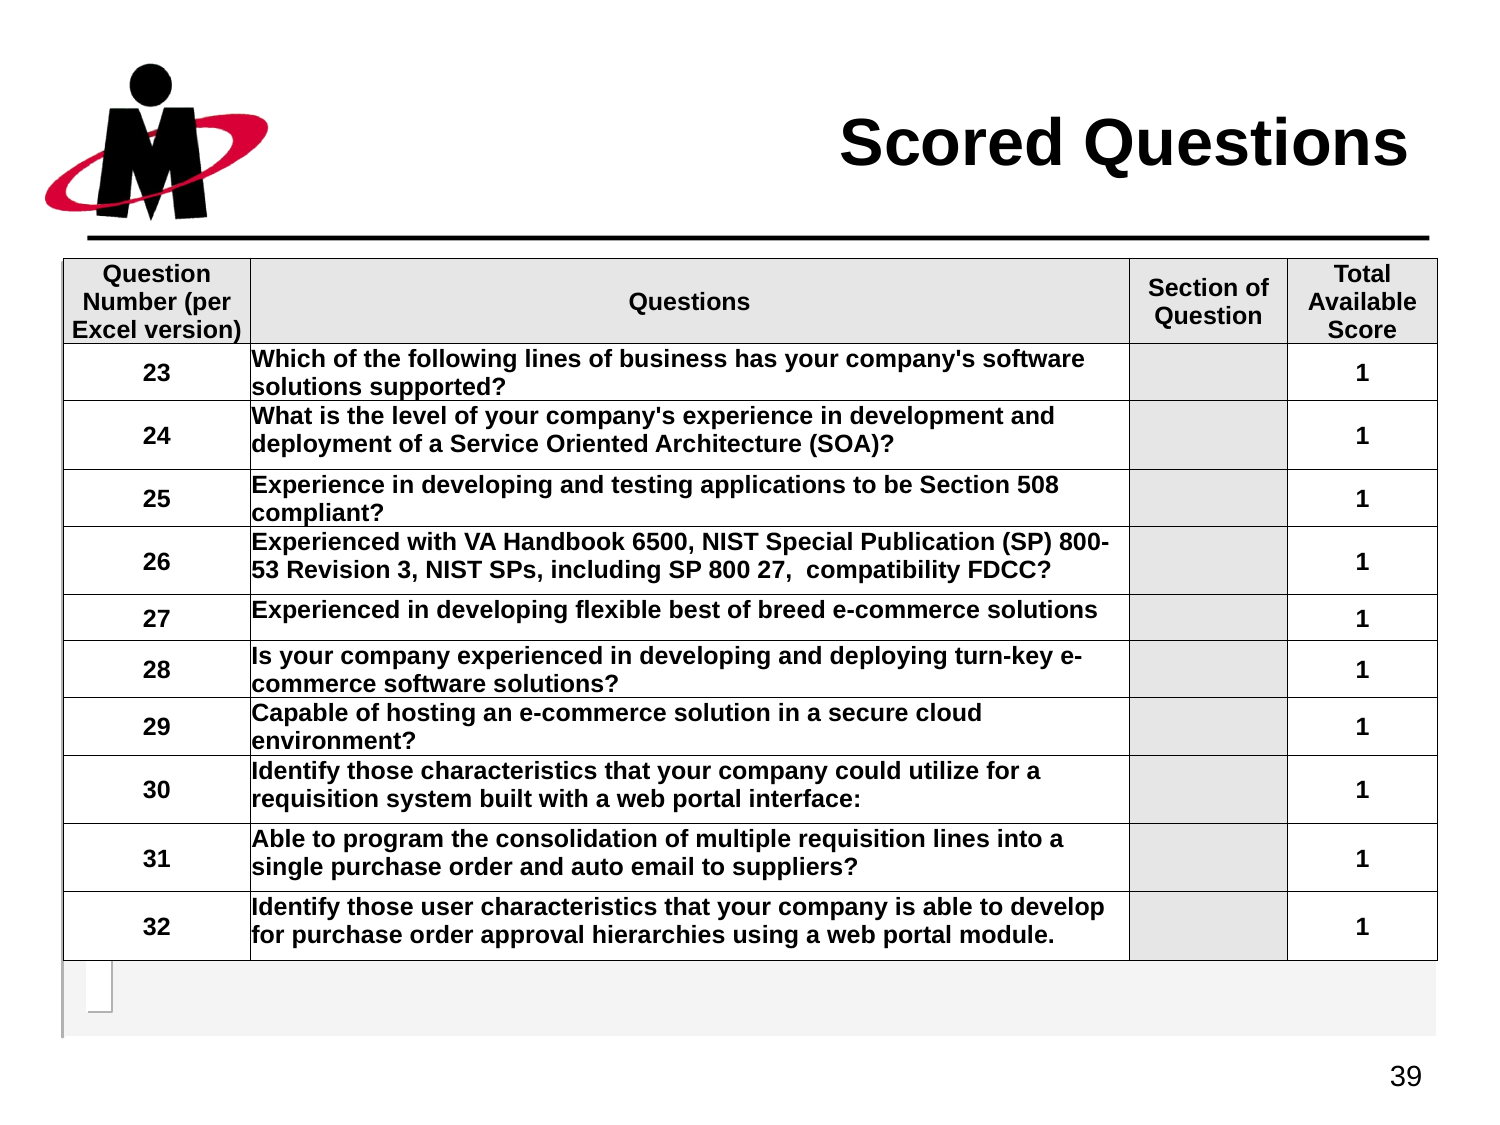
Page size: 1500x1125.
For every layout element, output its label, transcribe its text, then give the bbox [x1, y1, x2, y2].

table_cell 1 [1288, 470, 1437, 526]
table_cell 1 [1288, 401, 1437, 469]
table_cell 1 [1288, 344, 1437, 400]
table_cell [1130, 401, 1287, 469]
table_cell Able to program the consolidation of multiple requisition lines into a single purchase order and auto email to suppliers? [251, 824, 1129, 891]
table_cell Identify those user characteristics that your company is able to develop for purchase order approval hierarchies using a web portal module. [251, 892, 1129, 960]
table_cell Experienced in developing flexible best of breed e-commerce solutions [251, 595, 1129, 640]
table_cell 25 [64, 470, 250, 526]
table_cell 1 [1288, 756, 1437, 823]
table_cell 27 [64, 595, 250, 640]
table_cell Experienced with VA Handbook 6500, NIST Special Publication (SP) 800-53 Revision 3, NIST SPs, including SP 800 27, compatibility FDCC? [251, 527, 1129, 594]
table_cell 31 [64, 824, 250, 891]
table_cell 1 [1288, 595, 1437, 640]
table_header Section of Question [1130, 259, 1287, 343]
table_cell 30 [64, 756, 250, 823]
table_cell [1130, 641, 1287, 697]
table_cell Experience in developing and testing applications to be Section 508 compliant? [251, 470, 1129, 526]
table_cell 1 [1288, 824, 1437, 891]
table_cell 32 [64, 892, 250, 960]
table_cell [1130, 892, 1287, 960]
table_cell 26 [64, 527, 250, 594]
table_cell 1 [1288, 892, 1437, 960]
table_cell [1130, 344, 1287, 400]
table_cell [1130, 756, 1287, 823]
table_cell What is the level of your company's experience in development and deployment of a Service Oriented Architecture (SOA)? [251, 401, 1129, 469]
table_cell [1130, 527, 1287, 594]
table_cell Is your company experienced in developing and deploying turn-key e-commerce software solutions? [251, 641, 1129, 697]
table_cell 1 [1288, 641, 1437, 697]
table_header Questions [251, 259, 1129, 343]
table_cell [1130, 595, 1287, 640]
table_header Question Number (per Excel version) [64, 259, 250, 343]
table_cell Identify those characteristics that your company could utilize for a requisition system built with a web portal interface: [251, 756, 1129, 823]
table_cell 1 [1288, 527, 1437, 594]
table_cell [1130, 698, 1287, 755]
table_cell Which of the following lines of business has your company's software solutions supported? [251, 344, 1129, 400]
table_cell 23 [64, 344, 250, 400]
table_cell 24 [64, 401, 250, 469]
slide_number 39 [1124, 1036, 1438, 1113]
table_cell 28 [64, 641, 250, 697]
title Scored Questions [367, 44, 1426, 233]
picture [27, 44, 283, 251]
table_cell Capable of hosting an e-commerce solution in a secure cloud environment? [251, 698, 1129, 755]
table_header Total Available Score [1288, 259, 1437, 343]
table_cell 29 [64, 698, 250, 755]
table_cell [1130, 470, 1287, 526]
table_cell 1 [1288, 698, 1437, 755]
table_cell [1130, 824, 1287, 891]
